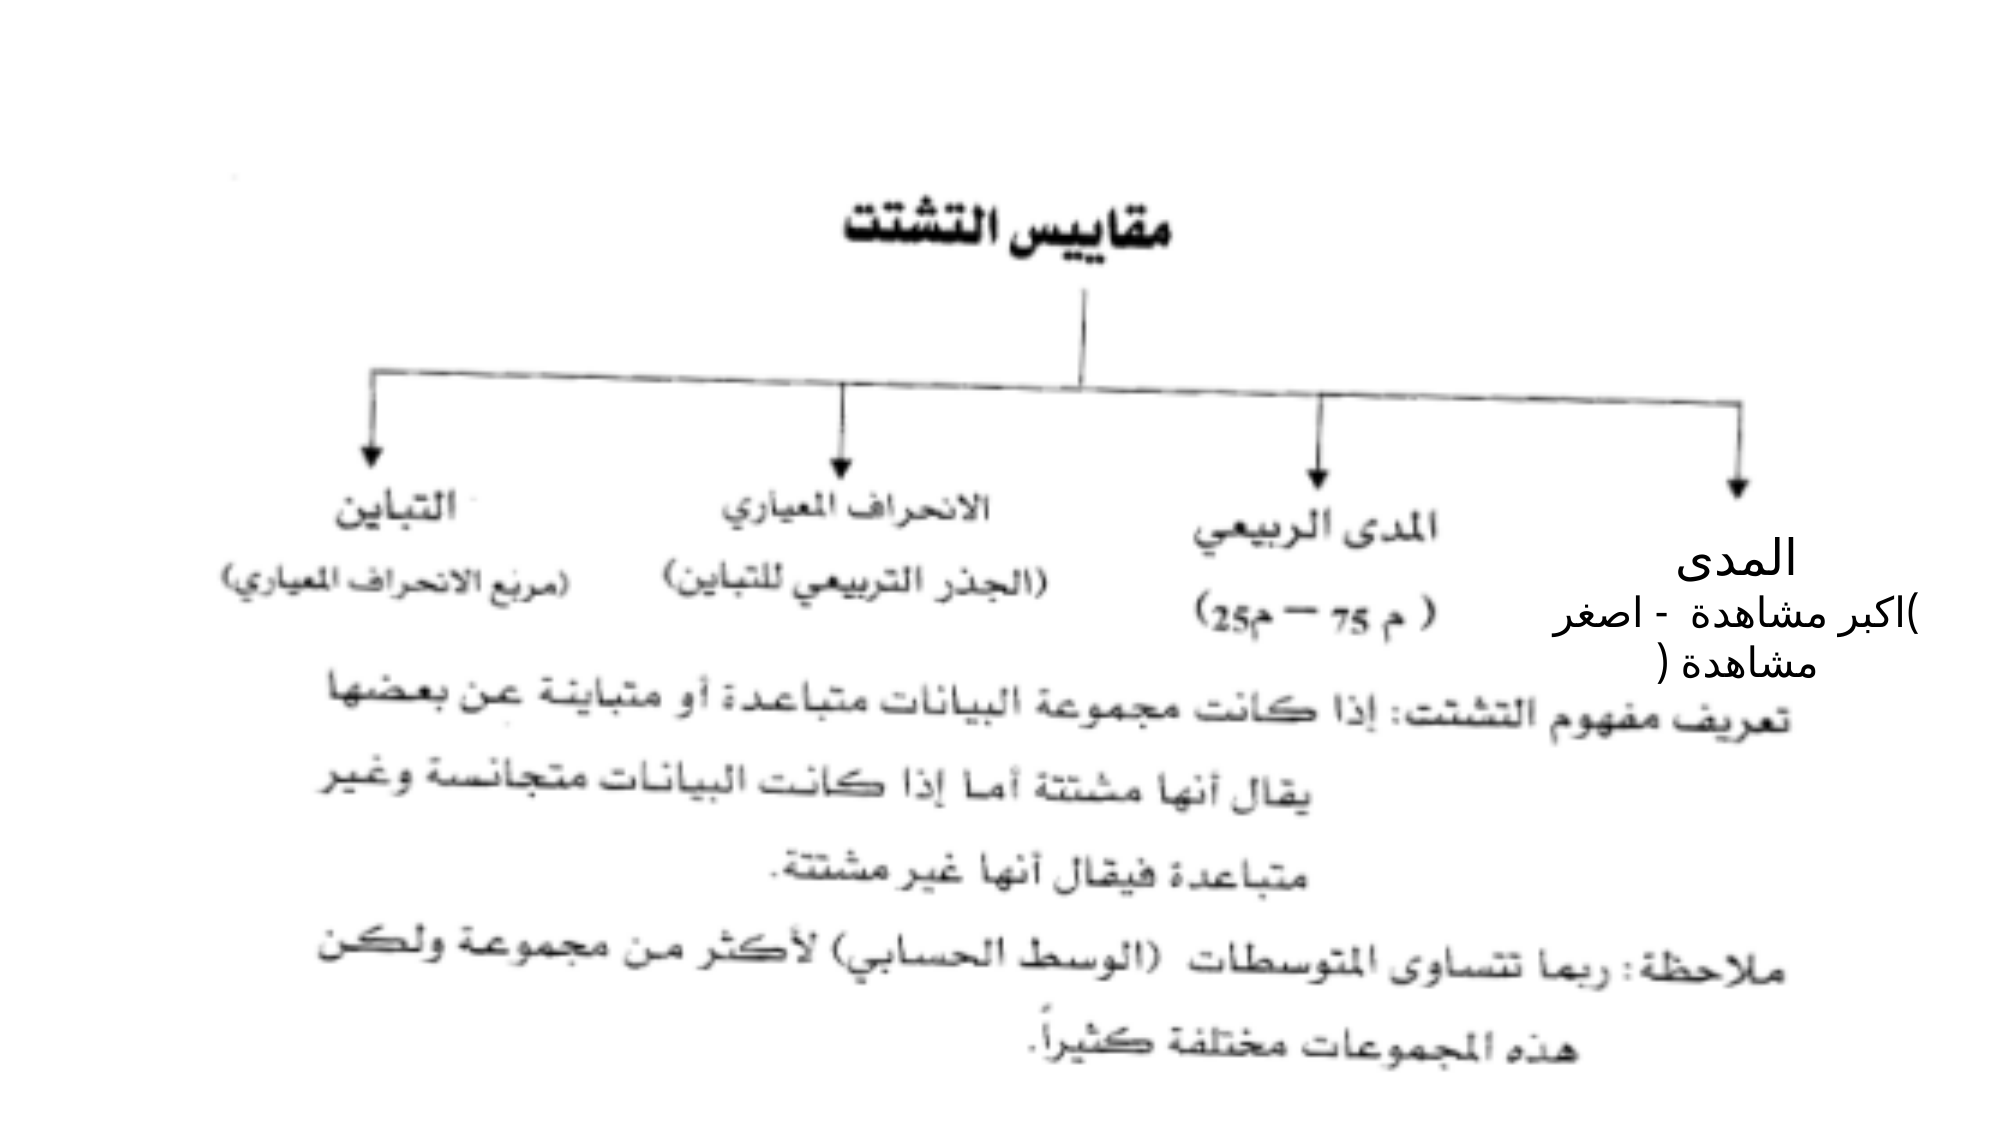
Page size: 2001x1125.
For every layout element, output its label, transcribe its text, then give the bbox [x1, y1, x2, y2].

picture [71, 7, 1902, 1118]
text_box المدى )اكبر مشاهدة - اصغر مشاهدة ( [1880, 518, 2000, 694]
